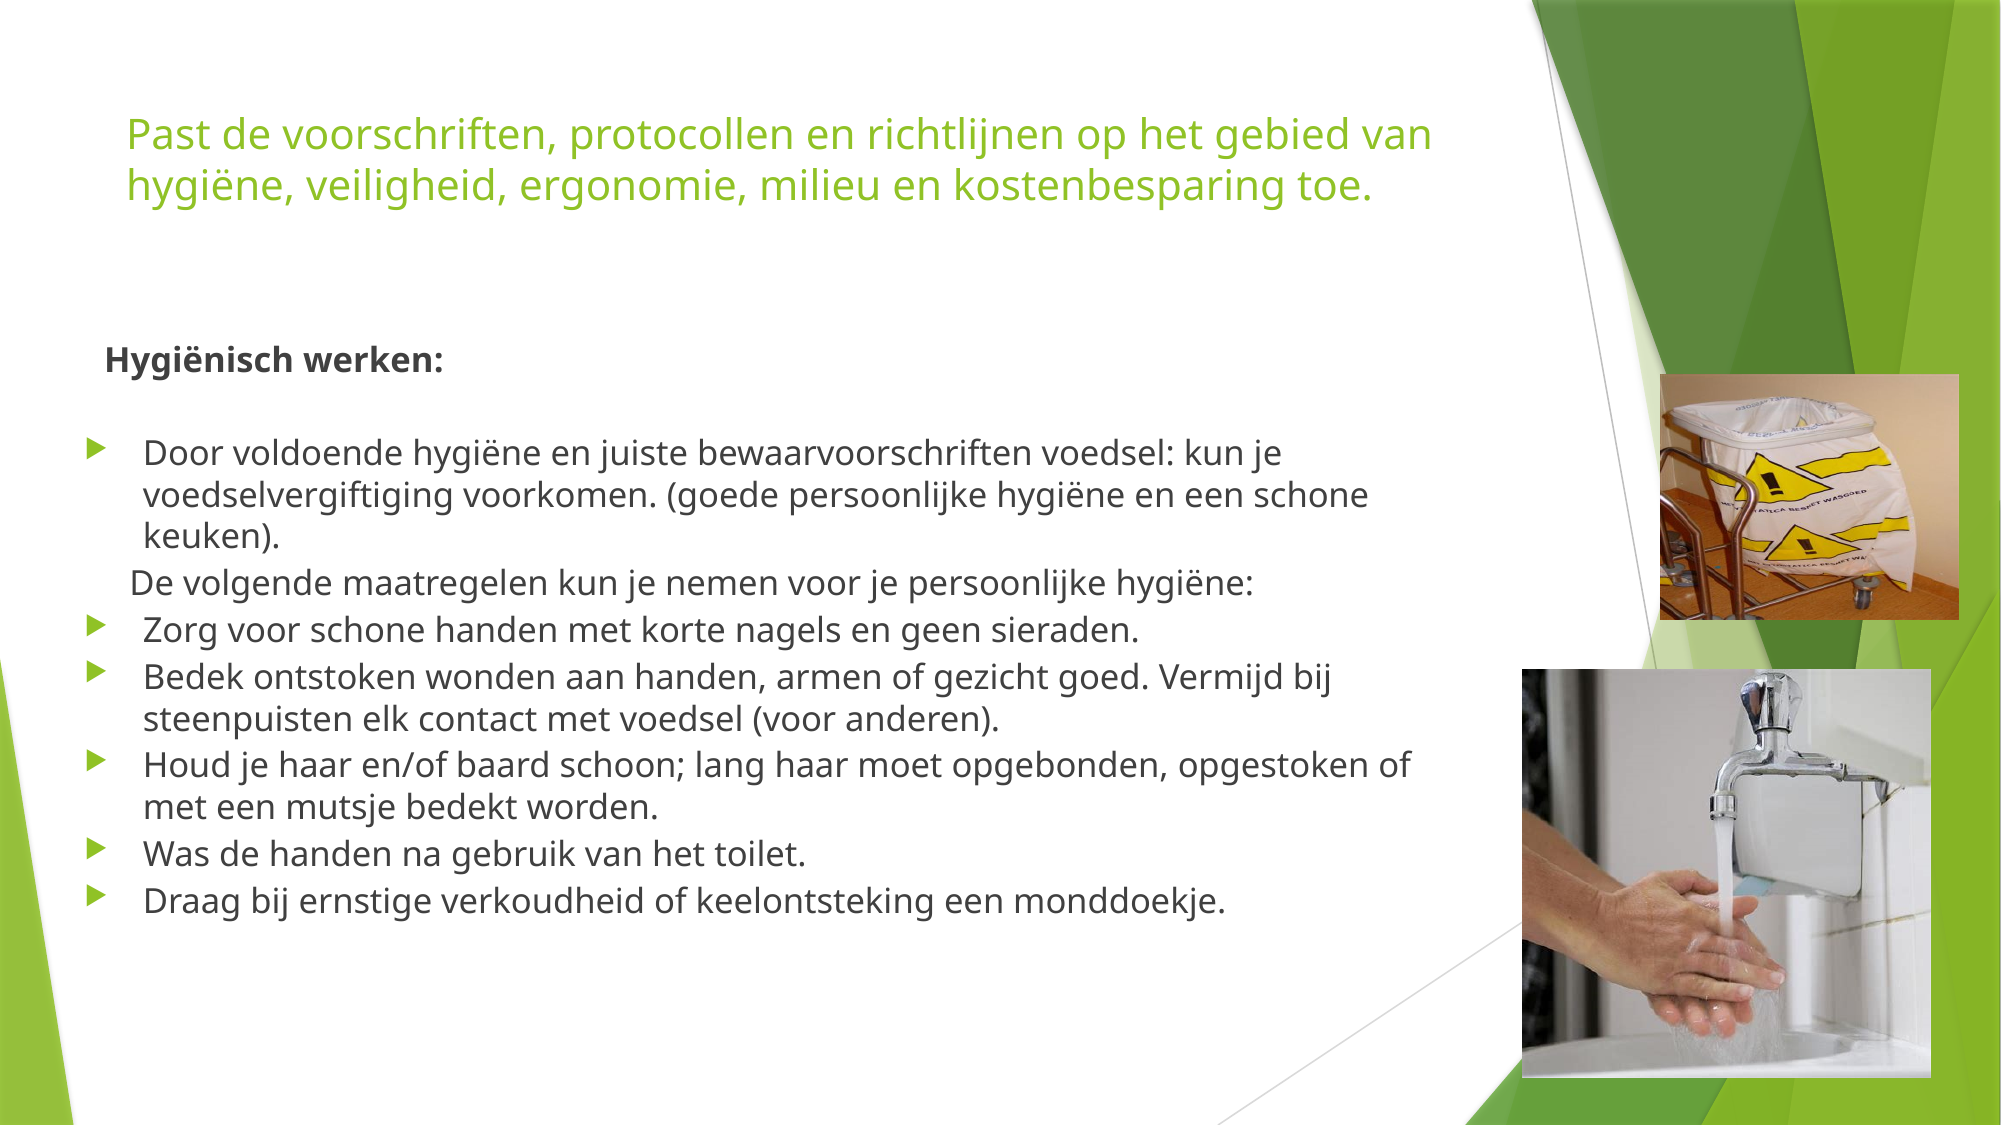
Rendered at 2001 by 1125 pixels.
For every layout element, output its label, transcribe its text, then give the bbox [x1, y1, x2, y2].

title Past de voorschriften, protocollen en richtlijnen op het gebied van hygiëne, veiligheid, ergonomie, milieu en kostenbesparing toe. [111, 99, 1522, 317]
list Hygiënisch werken: Door voldoende hygiëne en juiste bewaarvoorschriften voedsel: kun je voedselvergiftiging voorkomen. (goede persoonlijke hygiëne en een schone keuken). De volgende maatregelen kun je nemen voor je persoonlijke hygiëne: Zorg voor schone handen met korte nagels en geen sieraden. Bedek ontstoken wonden aan handen, armen of gezicht goed. Vermijd bij steenpuisten elk contact met voedsel (voor anderen). Houd je haar en/of baard schoon; lang haar moet opgebonden, opgestoken of met een mutsje bedekt worden. Was de handen na gebruik van het toilet. Draag bij ernstige verkoudheid of keelontsteking een monddoekje. [69, 288, 1480, 952]
picture [1659, 373, 1960, 620]
picture [1521, 669, 1932, 1079]
